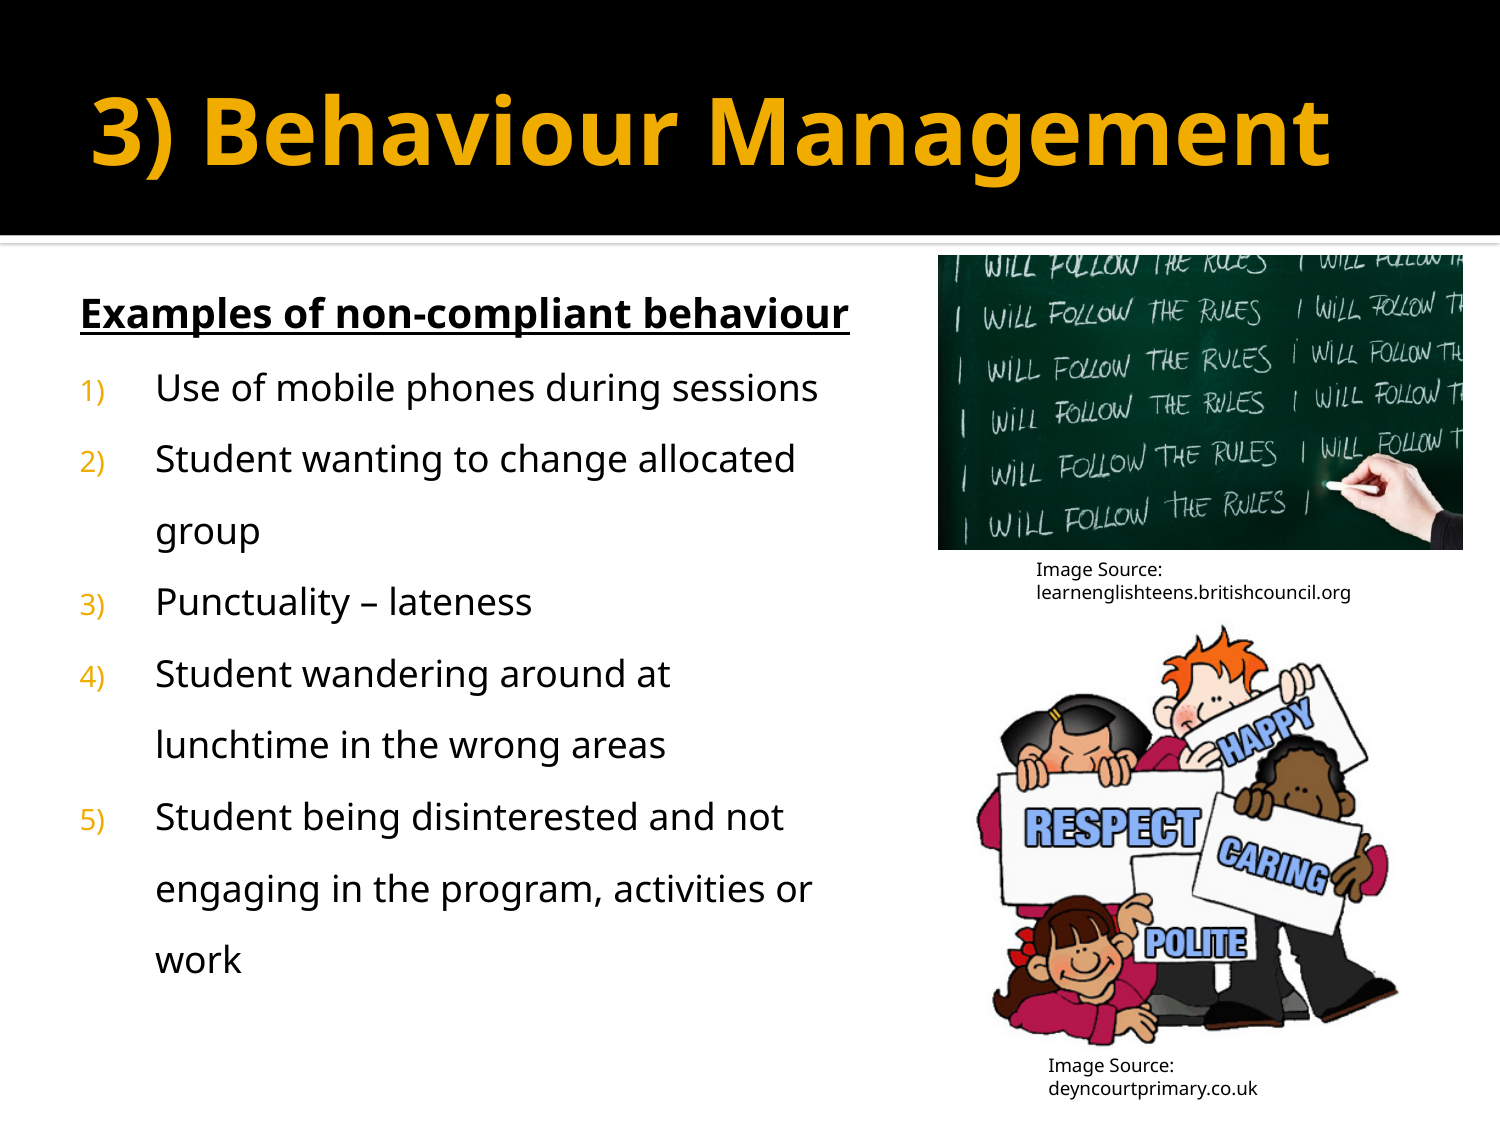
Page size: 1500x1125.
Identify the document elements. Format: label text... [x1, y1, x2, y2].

title 3) Behaviour Management [75, 25, 1425, 231]
text_box Image Source: deyncourtprimary.co.uk [1033, 1057, 1377, 1107]
text_box Image Source: learnenglishteens.britishcouncil.org [1021, 559, 1436, 611]
picture [962, 609, 1400, 1050]
picture [938, 255, 1463, 550]
list Examples of non-compliant behaviour Use of mobile phones during sessions Student wanting to change allocated group Punctuality – lateness Student wandering around at lunchtime in the wrong areas Student being disinterested and not engaging in the program, activities or work [53, 243, 870, 1024]
